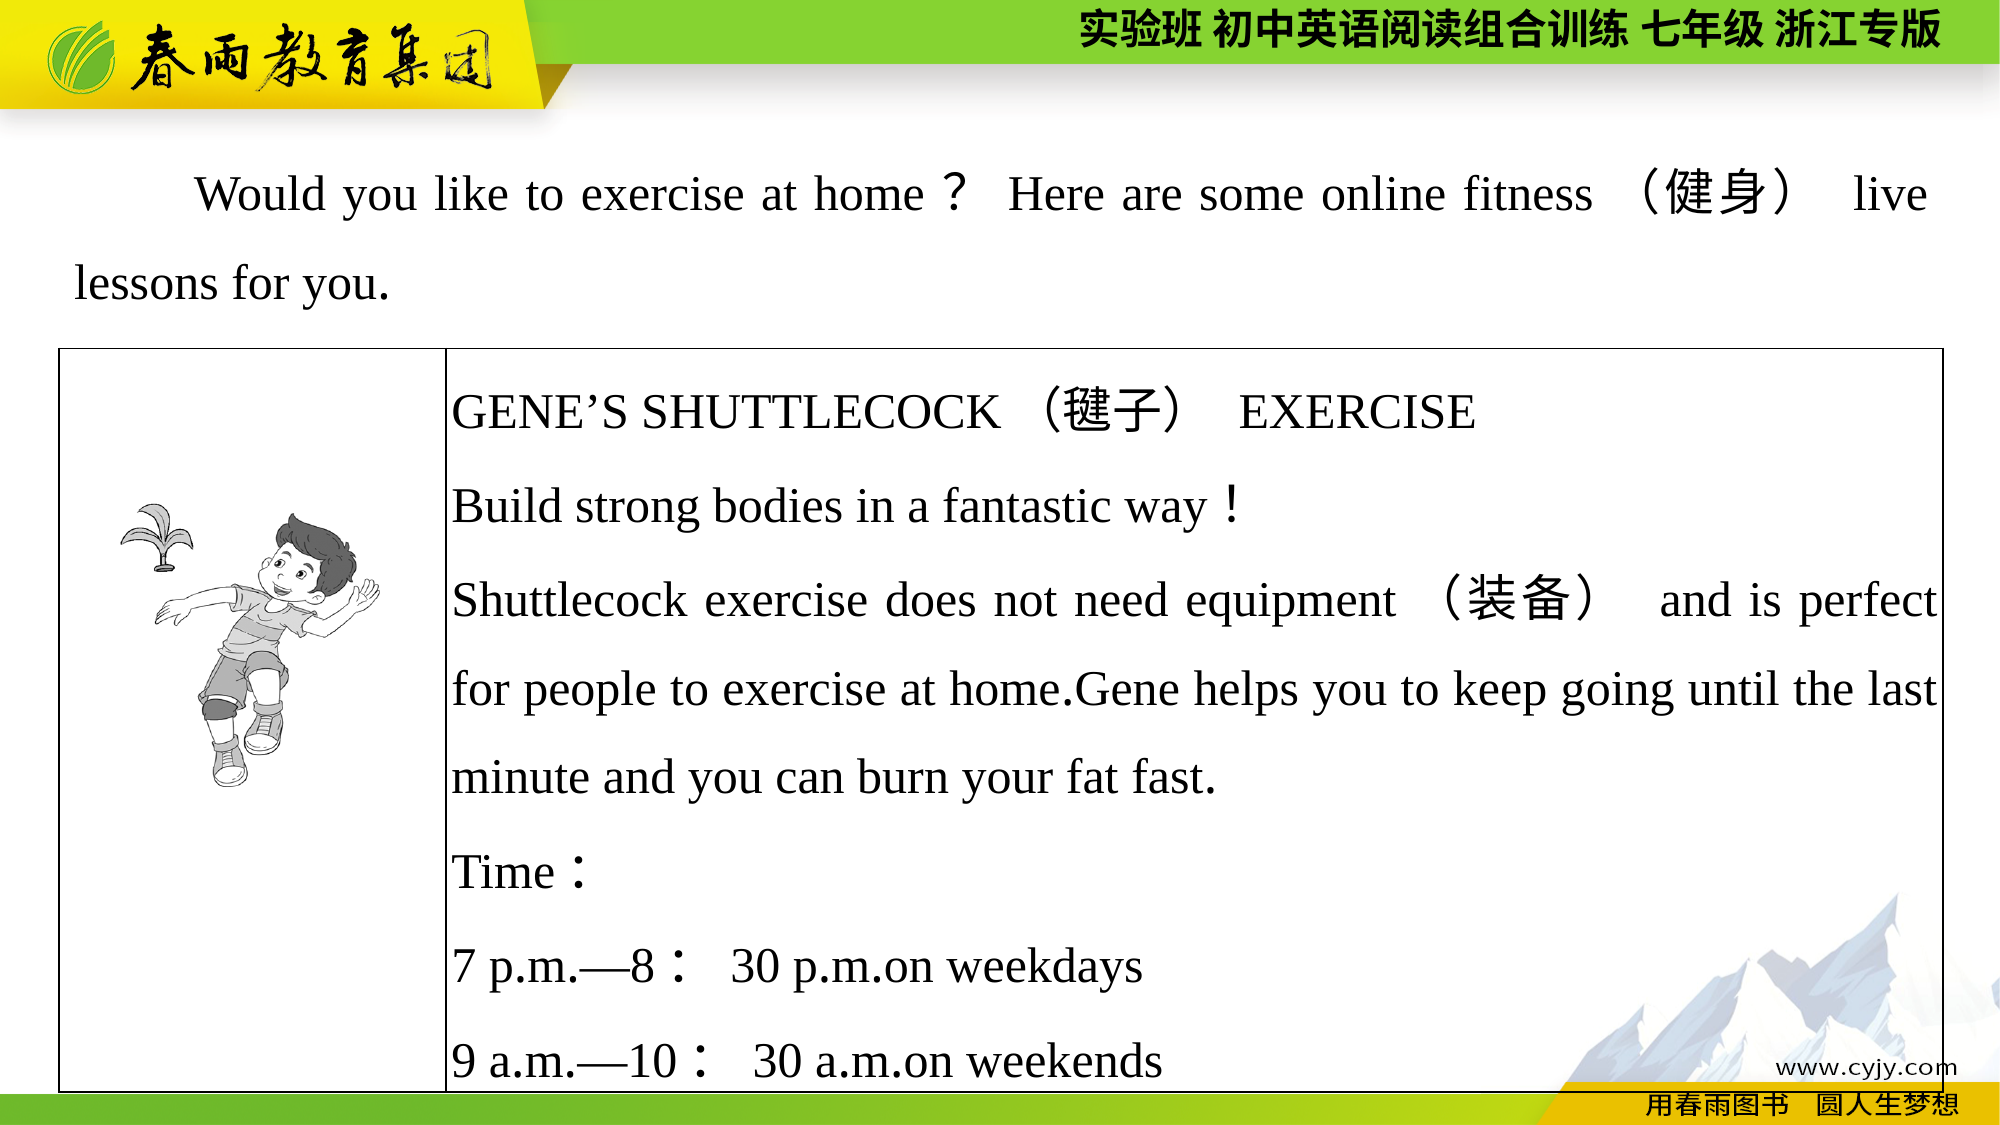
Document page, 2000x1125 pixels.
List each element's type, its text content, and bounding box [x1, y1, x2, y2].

list Would you like to exercise at home？Here are some online fitness（健身） live lessons for you. [59, 122, 1944, 308]
table_header [60, 349, 445, 1091]
picture [0, 0, 2000, 1125]
table_header GENE’S SHUTTLECOCK（毽子） EXERCISE Build strong bodies in a fantastic way！ Shuttlecock exercise does not need equipment（装备） and is perfect for people to exercise at home.Gene helps you to keep going until the last minute and you can burn your fat fast. Time： 7 p.m.—8：30 p.m.on weekdays 9 a.m.—10：30 a.m.on weekends [447, 349, 1942, 1091]
